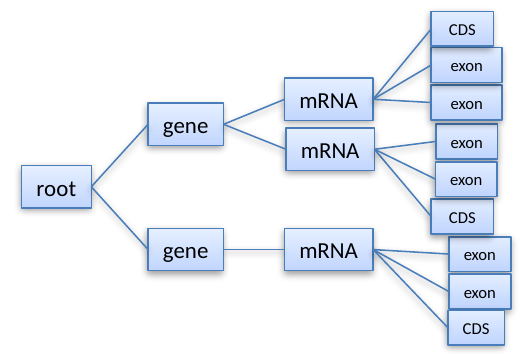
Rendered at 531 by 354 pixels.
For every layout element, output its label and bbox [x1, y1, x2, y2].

text_box [18, 16, 516, 340]
